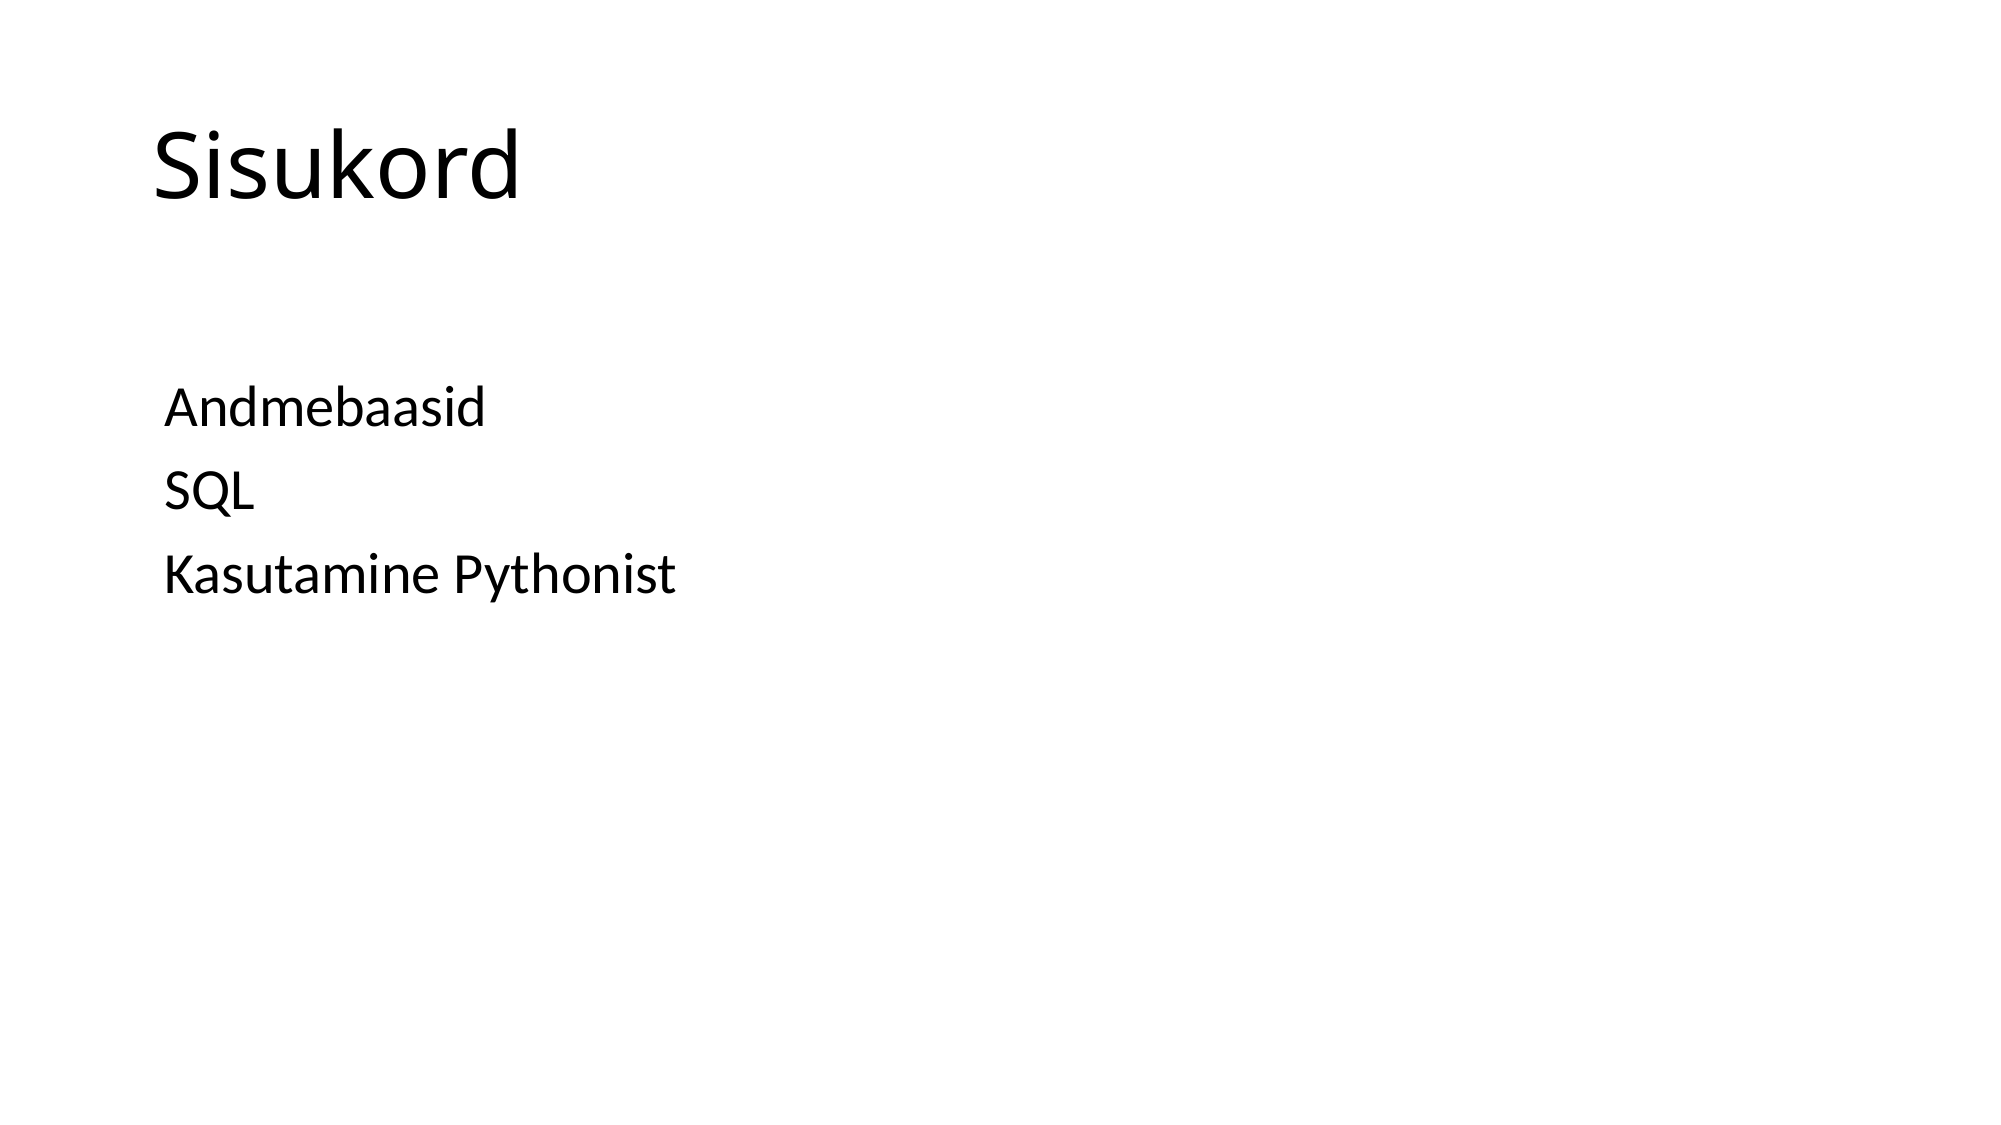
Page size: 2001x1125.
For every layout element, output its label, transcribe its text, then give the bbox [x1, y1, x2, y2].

title Sisukord [137, 59, 1863, 278]
list Andmebaasid SQL Kasutamine Pythonist [149, 277, 1500, 1020]
